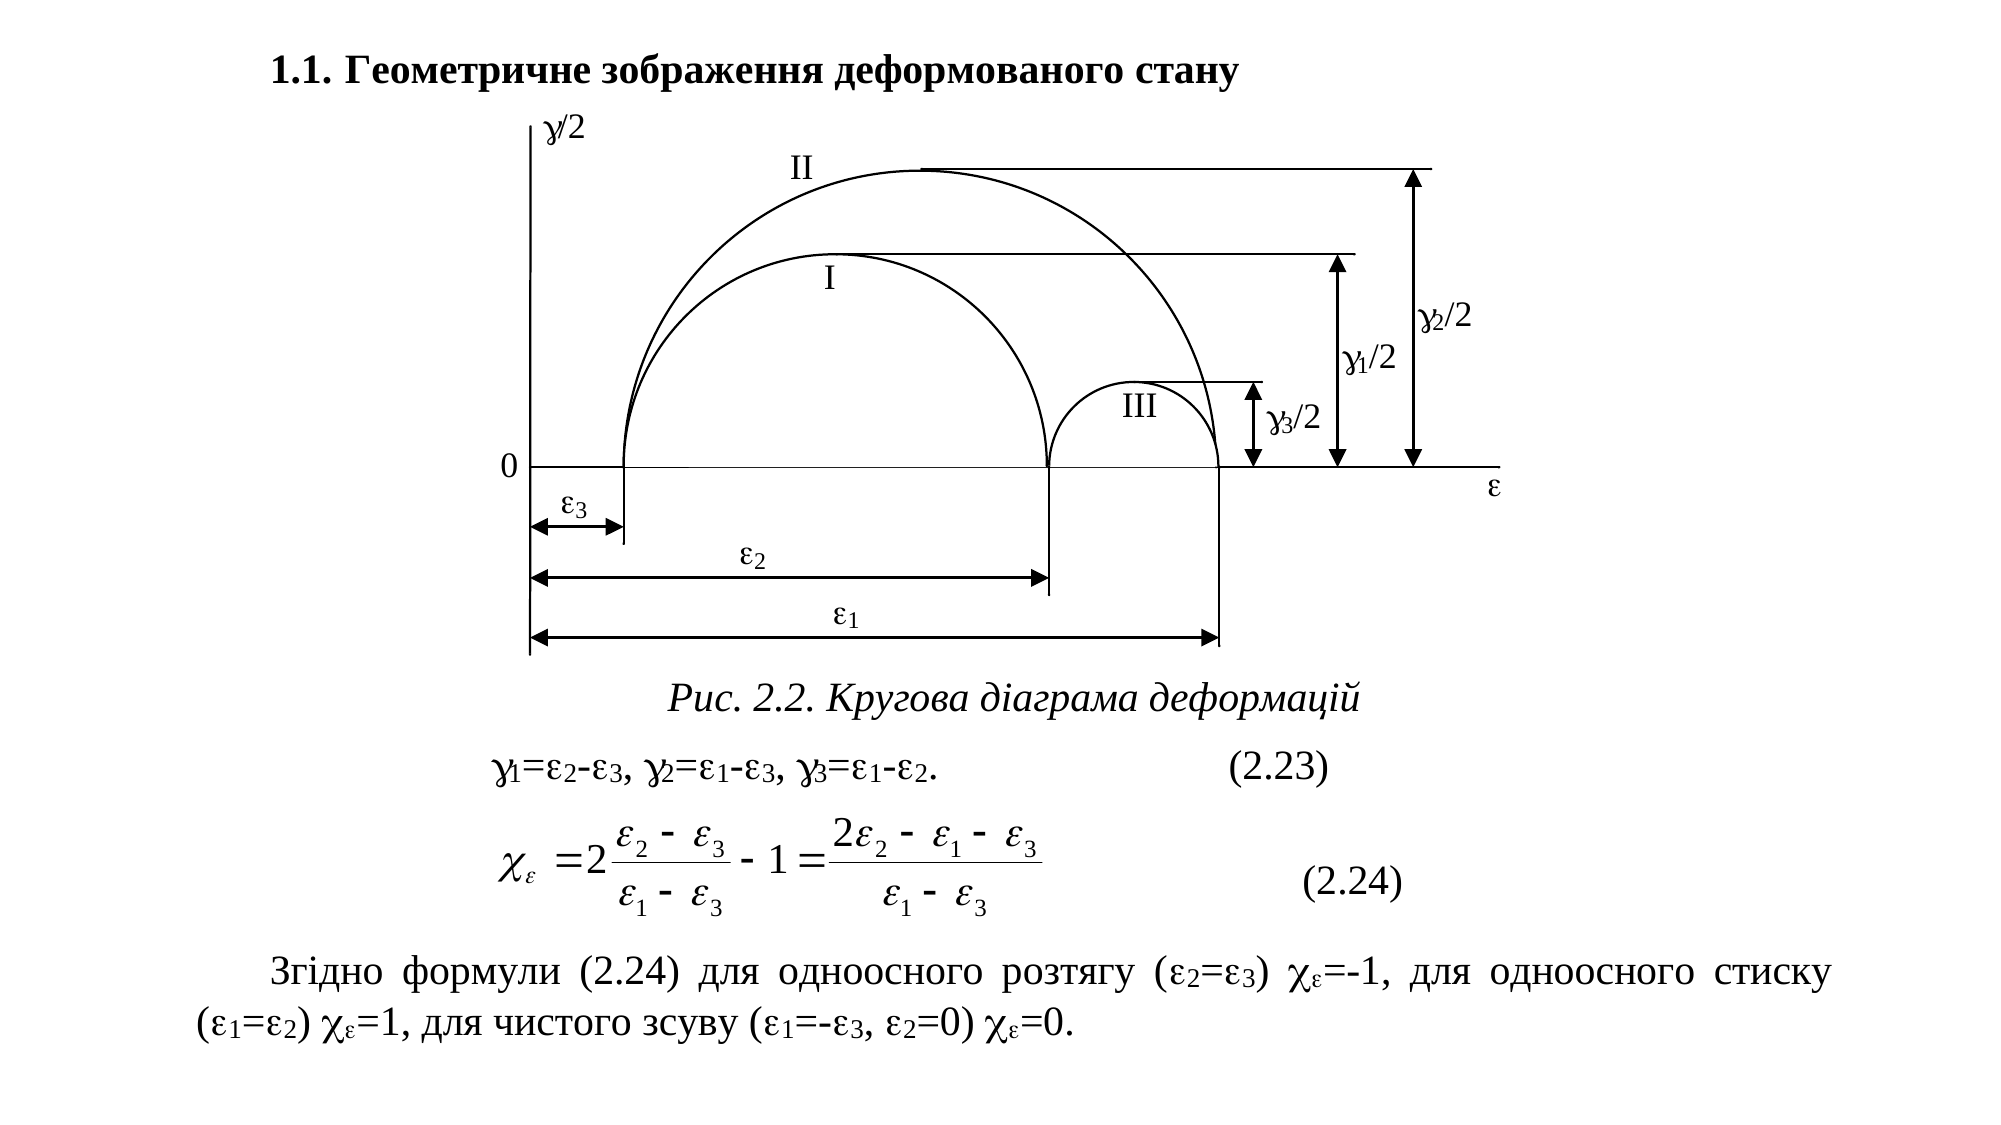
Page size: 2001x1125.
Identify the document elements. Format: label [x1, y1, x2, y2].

text_box [196, 44, 1831, 1125]
